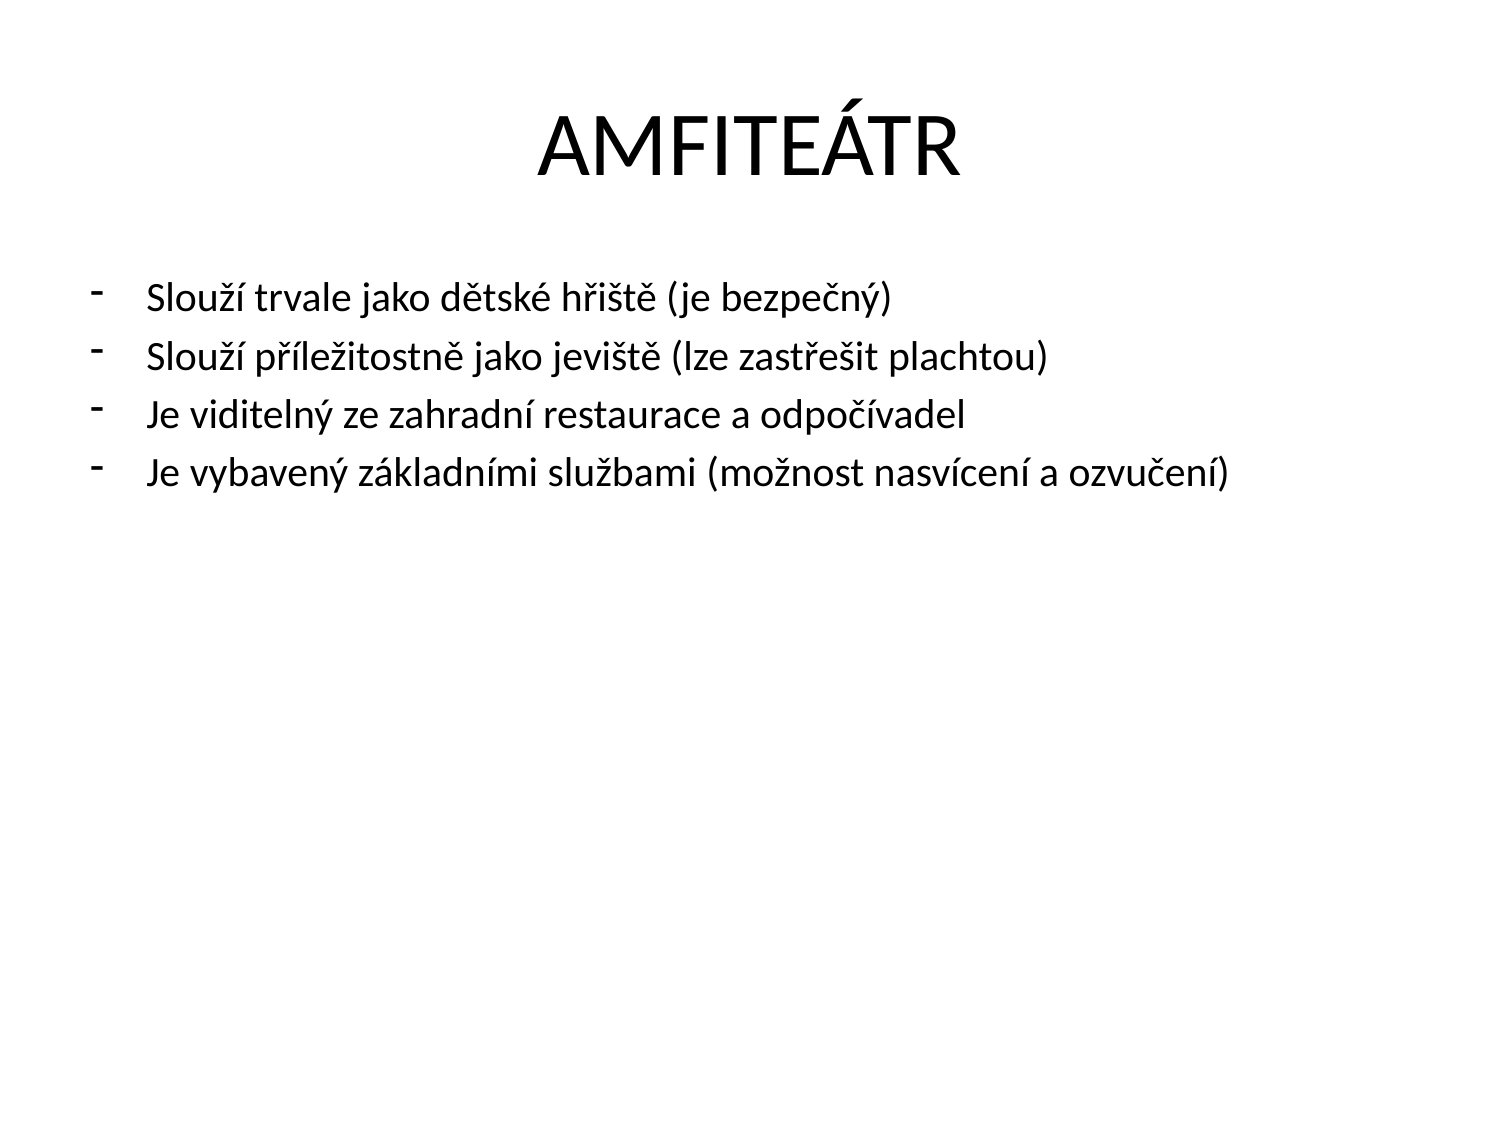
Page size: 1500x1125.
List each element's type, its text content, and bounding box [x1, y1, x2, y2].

list Slouží trvale jako dětské hřiště (je bezpečný) Slouží příležitostně jako jeviště (lze zastřešit plachtou) Je viditelný ze zahradní restaurace a odpočívadel Je vybavený základními službami (možnost nasvícení a ozvučení) [75, 262, 1425, 1005]
title AMFITEÁTR [75, 45, 1425, 233]
